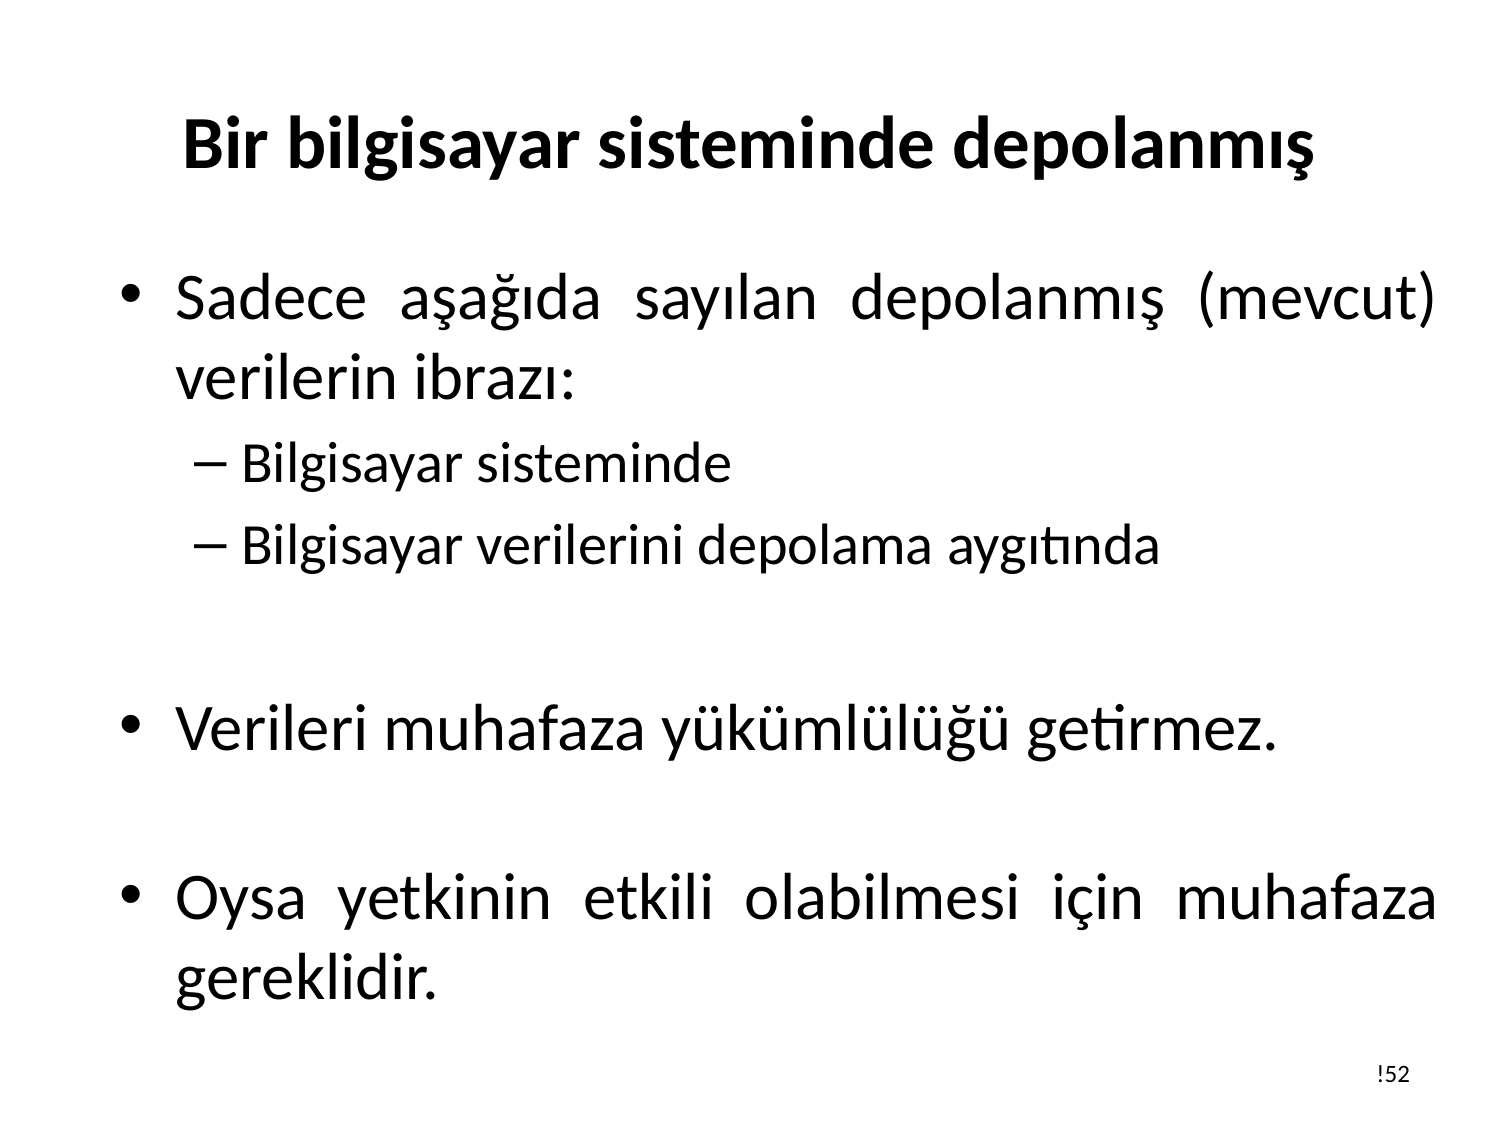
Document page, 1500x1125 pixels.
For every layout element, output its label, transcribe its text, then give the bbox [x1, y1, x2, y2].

title Bir bilgisayar sisteminde depolanmış [74, 44, 1426, 233]
slide_number !52 [1074, 1042, 1425, 1103]
list Sadece aşağıda sayılan depolanmış (mevcut) verilerin ibrazı: Bilgisayar sisteminde Bilgisayar verilerini depolama aygıtında Verileri muhafaza yükümlülüğü getirmez. Oysa yetkinin etkili olabilmesi için muhafaza gereklidir. [103, 244, 1455, 988]
